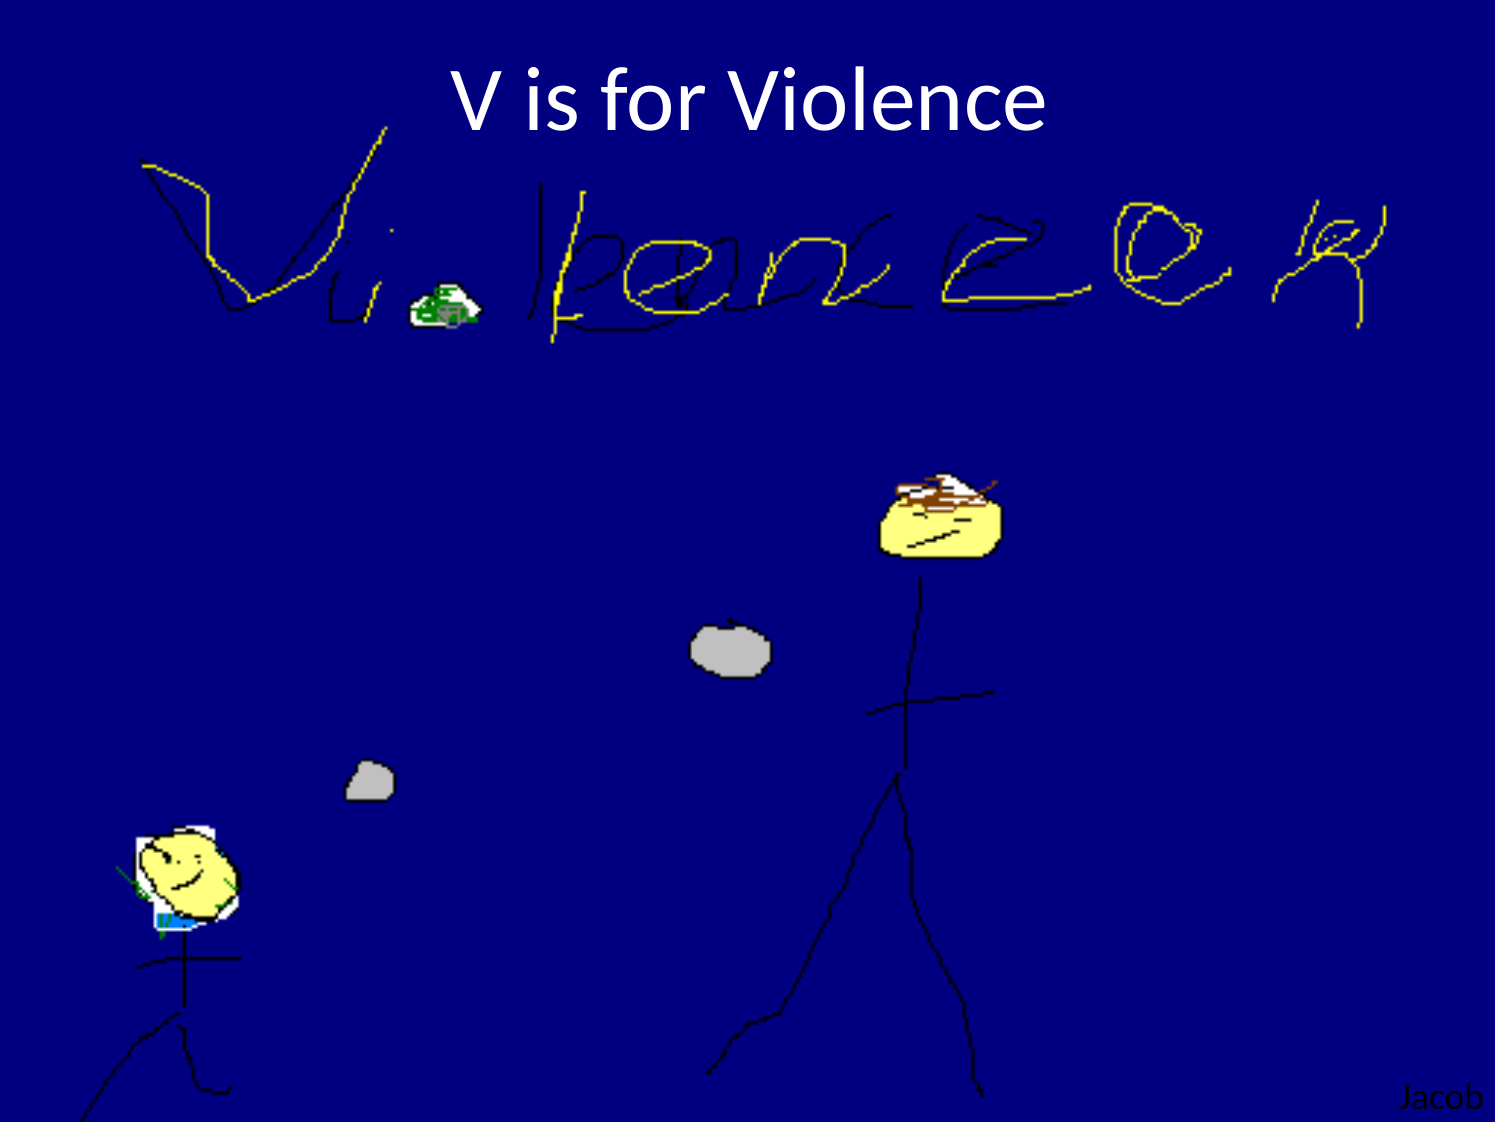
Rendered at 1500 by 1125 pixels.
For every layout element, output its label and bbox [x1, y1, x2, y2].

list [0, 0, 1496, 1122]
